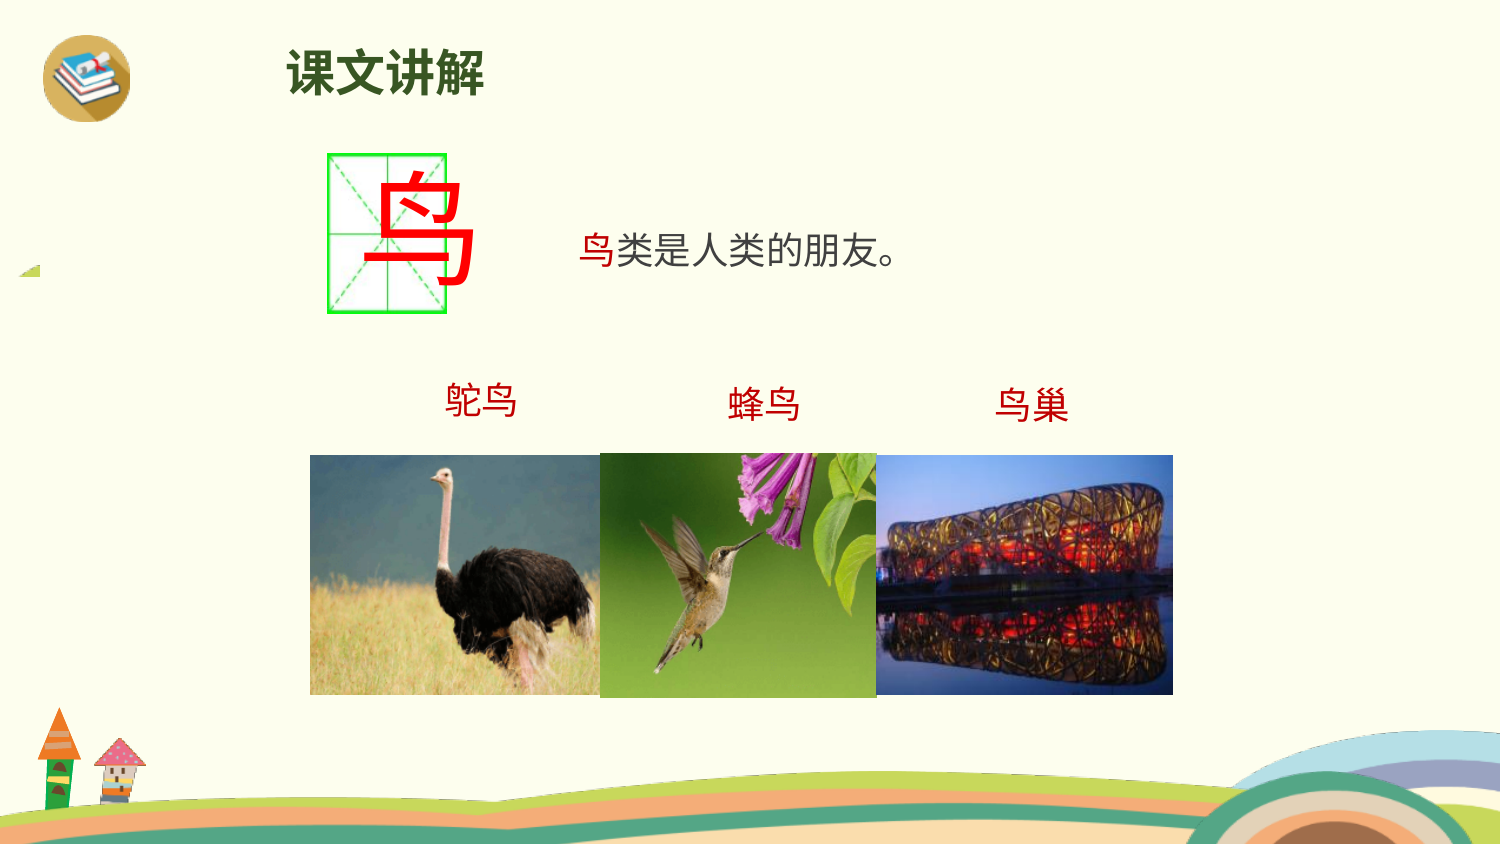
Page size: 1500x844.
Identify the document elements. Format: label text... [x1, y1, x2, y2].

text_box 课文讲解 [274, 35, 498, 107]
text_box 鸟巢 [942, 352, 1123, 435]
text_box 鸵鸟 [391, 347, 536, 430]
text_box 鸟类是人类的朋友。 [526, 197, 964, 280]
picture [0, 0, 1500, 844]
text_box 蜂鸟 [674, 351, 819, 434]
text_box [306, 144, 447, 314]
